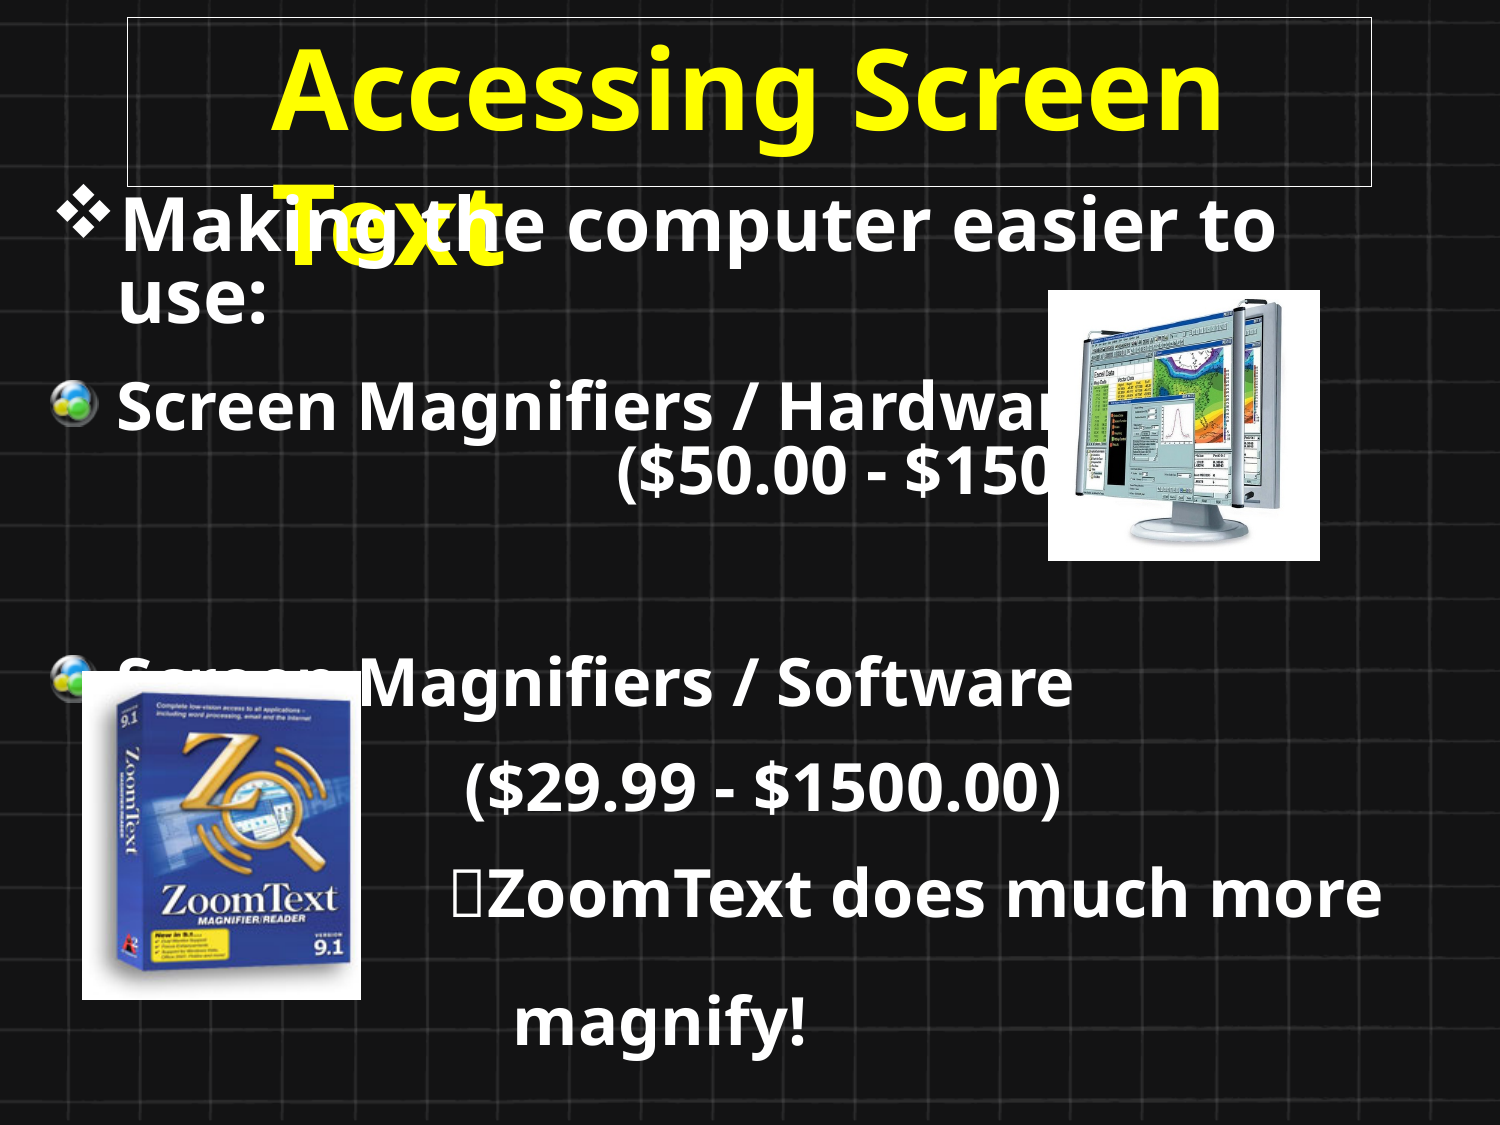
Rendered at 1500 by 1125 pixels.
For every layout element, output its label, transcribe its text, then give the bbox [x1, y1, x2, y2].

picture [0, 0, 1500, 1125]
title Accessing Screen Text [127, 17, 1372, 186]
list Making the computer easier to use: Screen Magnifiers / Hardware ($50.00 - $150.00) Screen Magnifiers / Software ($29.99 - $1500.00) ZoomText does much more than magnify! [35, 186, 1456, 1089]
